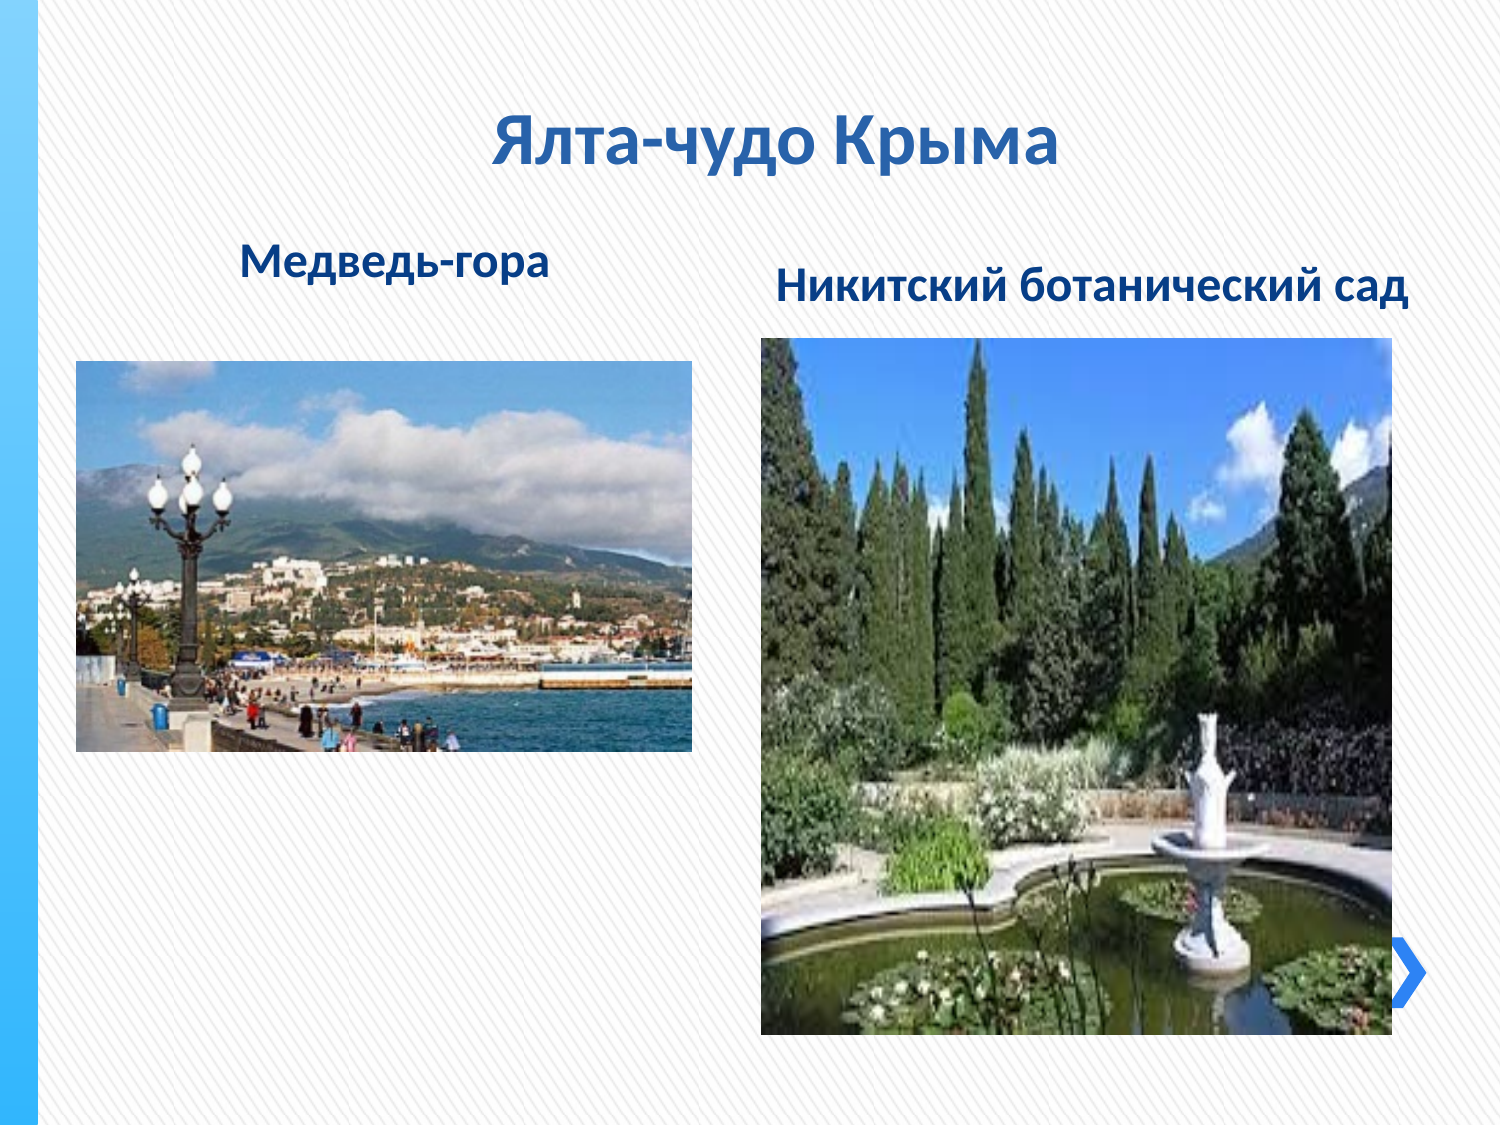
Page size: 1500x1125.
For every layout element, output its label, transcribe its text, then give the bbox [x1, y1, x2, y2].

picture [37, 0, 1500, 1125]
list Никитский ботанический сад [714, 243, 1471, 331]
list Медведь-гора [88, 219, 701, 308]
title Ялта-чудо Крыма [183, 0, 1371, 188]
